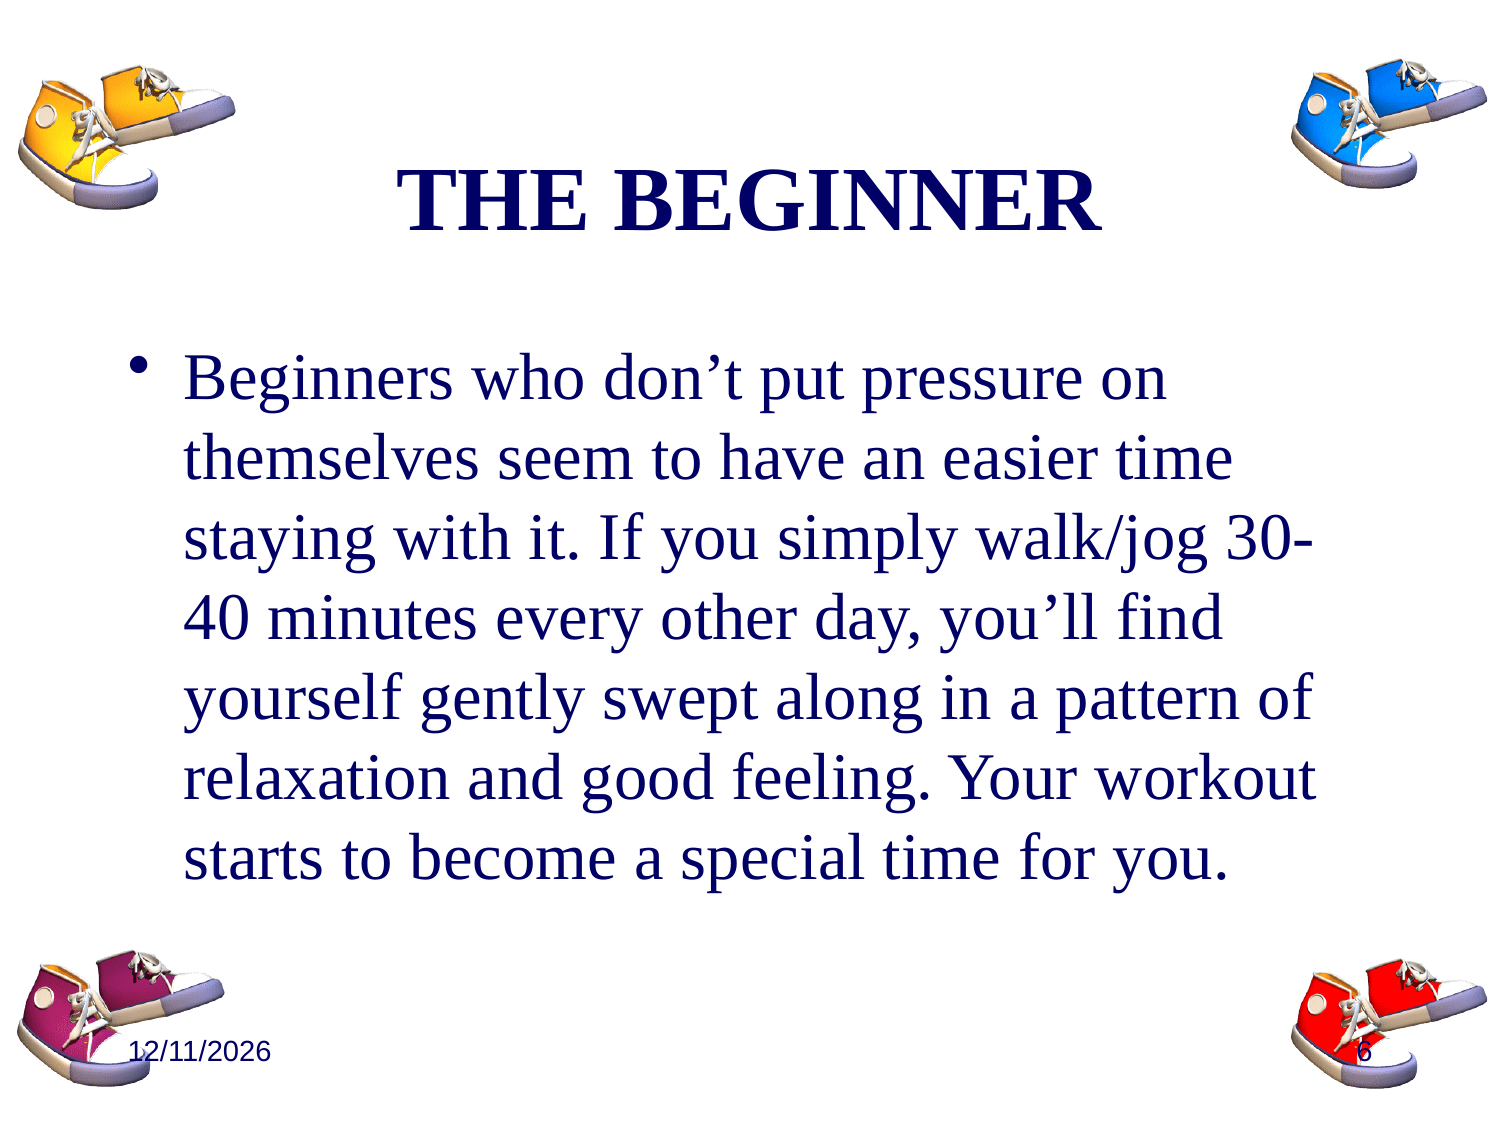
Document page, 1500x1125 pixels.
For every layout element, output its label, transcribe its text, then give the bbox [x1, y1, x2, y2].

title THE BEGINNER [112, 99, 1388, 288]
list Beginners who don’t put pressure on themselves seem to have an easier time staying with it. If you simply walk/jog 30-40 minutes every other day, you’ll find yourself gently swept along in a pattern of relaxation and good feeling. Your workout starts to become a special time for you. [112, 324, 1388, 1001]
picture [1275, 899, 1500, 1125]
picture [1275, 0, 1500, 225]
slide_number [112, 1024, 426, 1101]
picture [0, 887, 238, 1125]
picture [0, 0, 250, 250]
slide_number 6 [1074, 1024, 1388, 1101]
